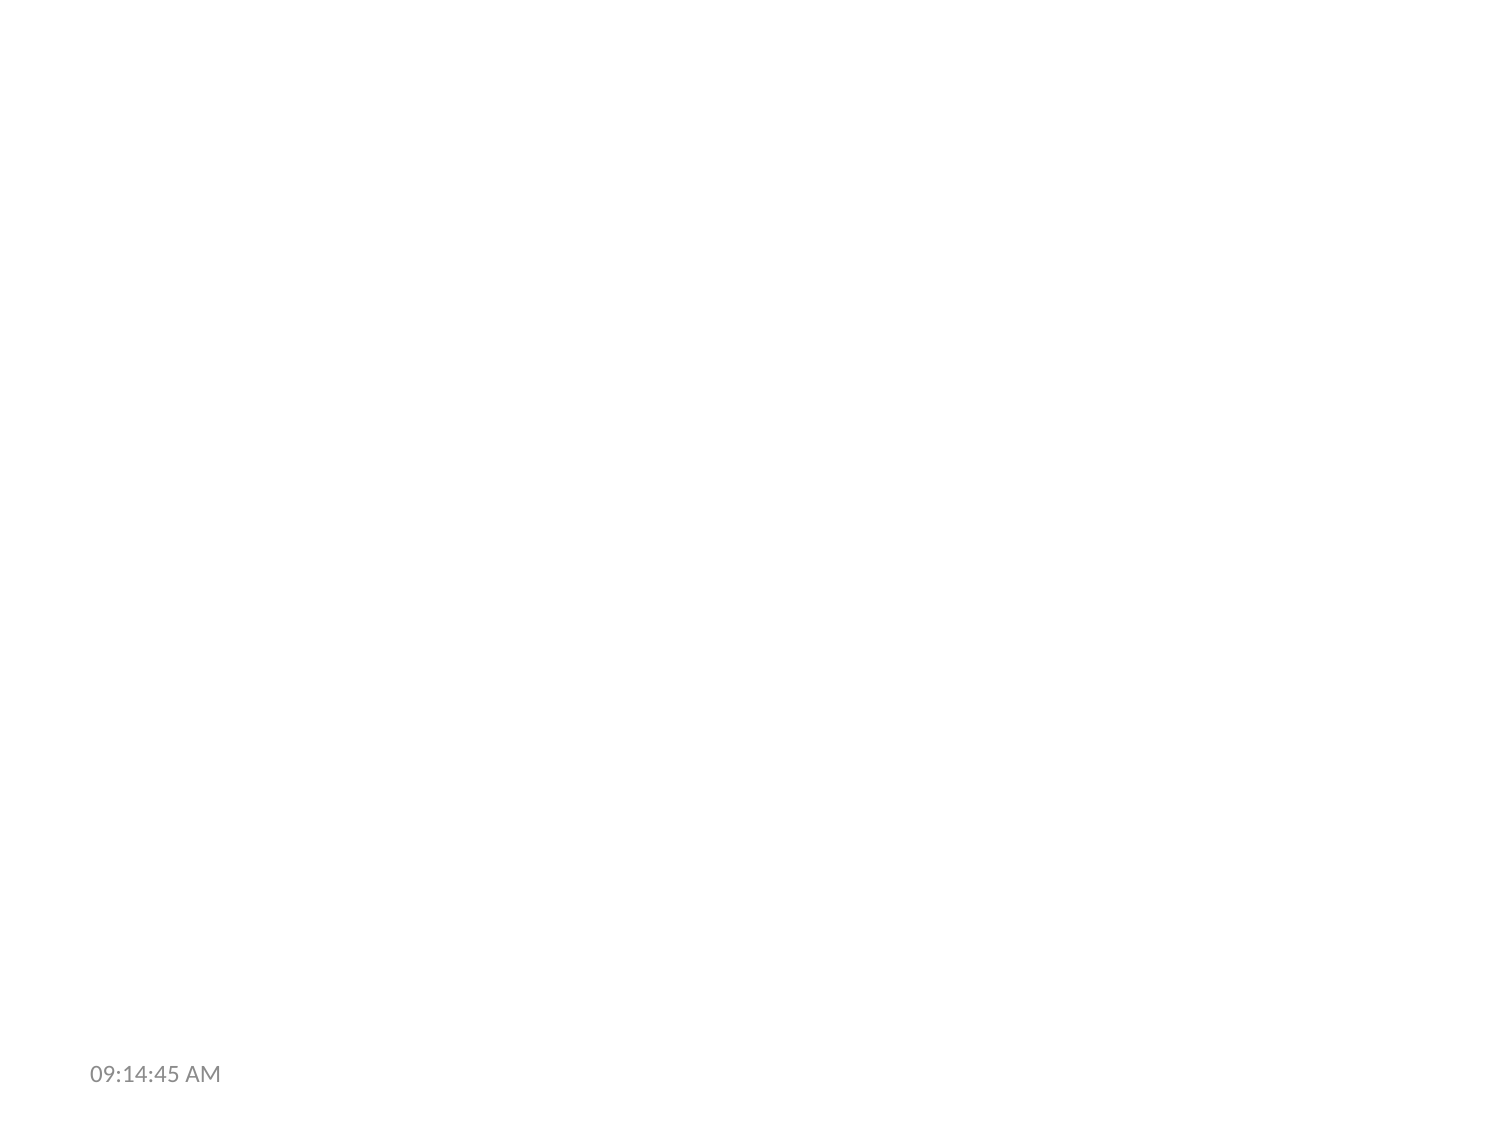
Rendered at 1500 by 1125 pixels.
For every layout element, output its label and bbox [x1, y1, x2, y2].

slide_number [75, 1042, 425, 1103]
